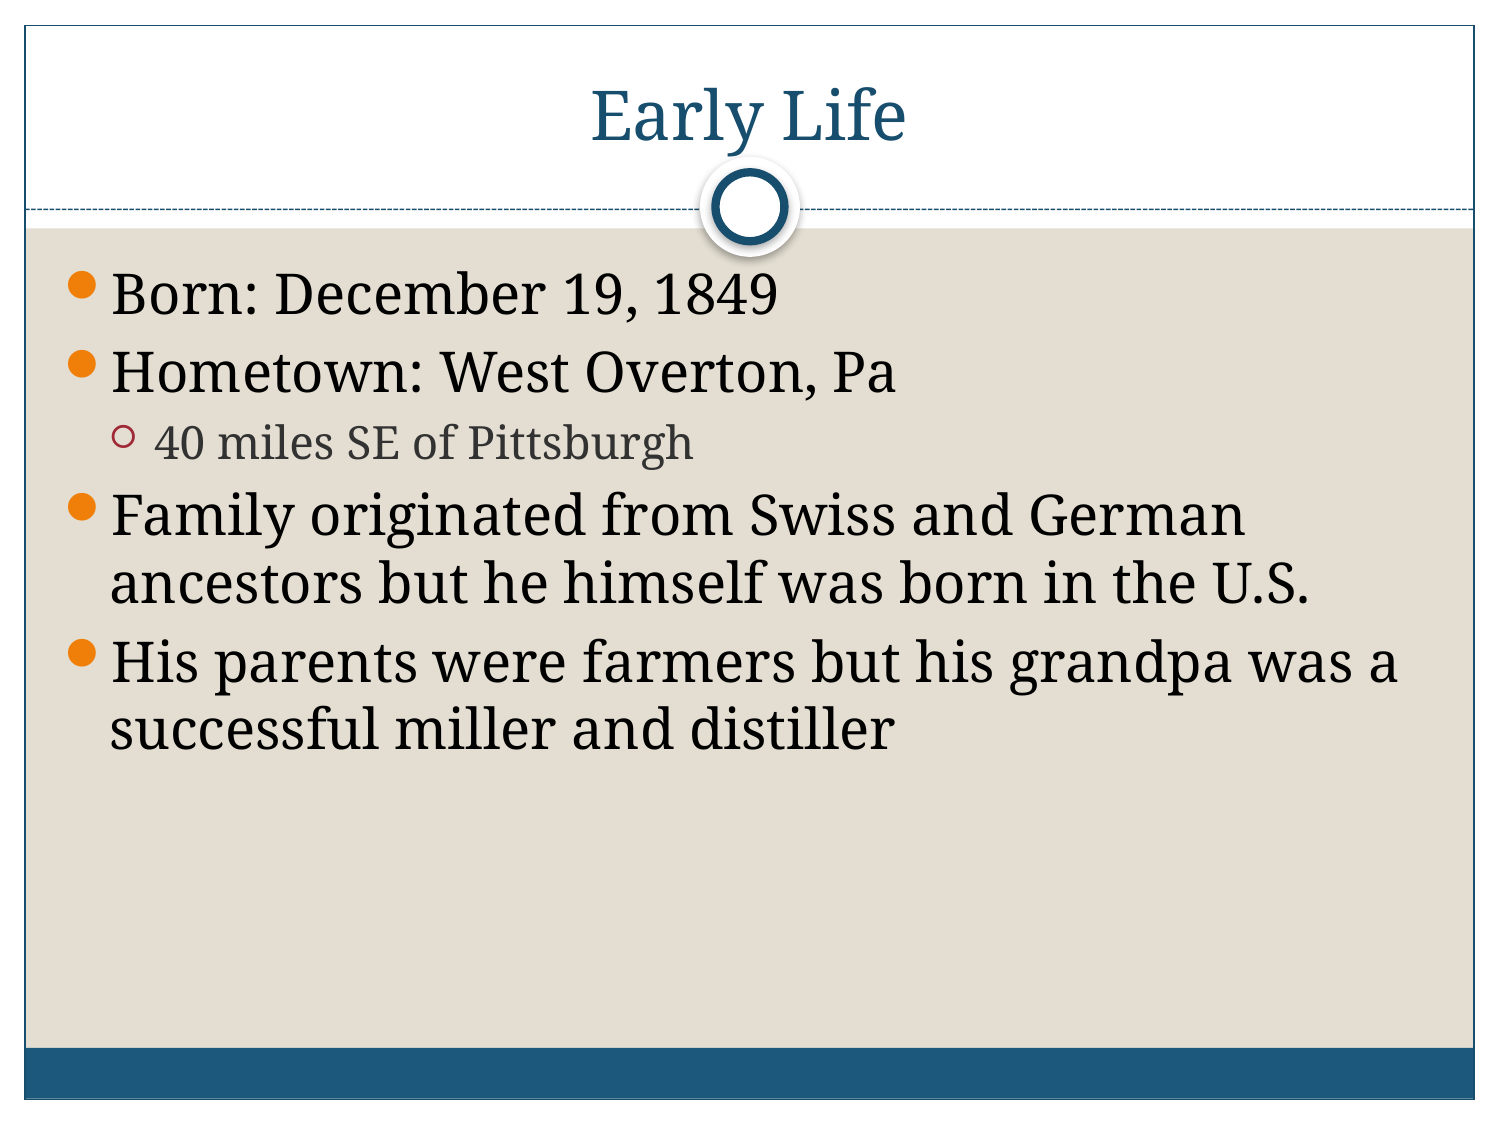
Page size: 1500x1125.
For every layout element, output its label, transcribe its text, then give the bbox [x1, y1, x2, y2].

title Early Life [49, 37, 1450, 162]
list Born: December 19, 1849 Hometown: West Overton, Pa 40 miles SE of Pittsburgh Family originated from Swiss and German ancestors but he himself was born in the U.S. His parents were farmers but his grandpa was a successful miller and distiller [49, 250, 1445, 1001]
